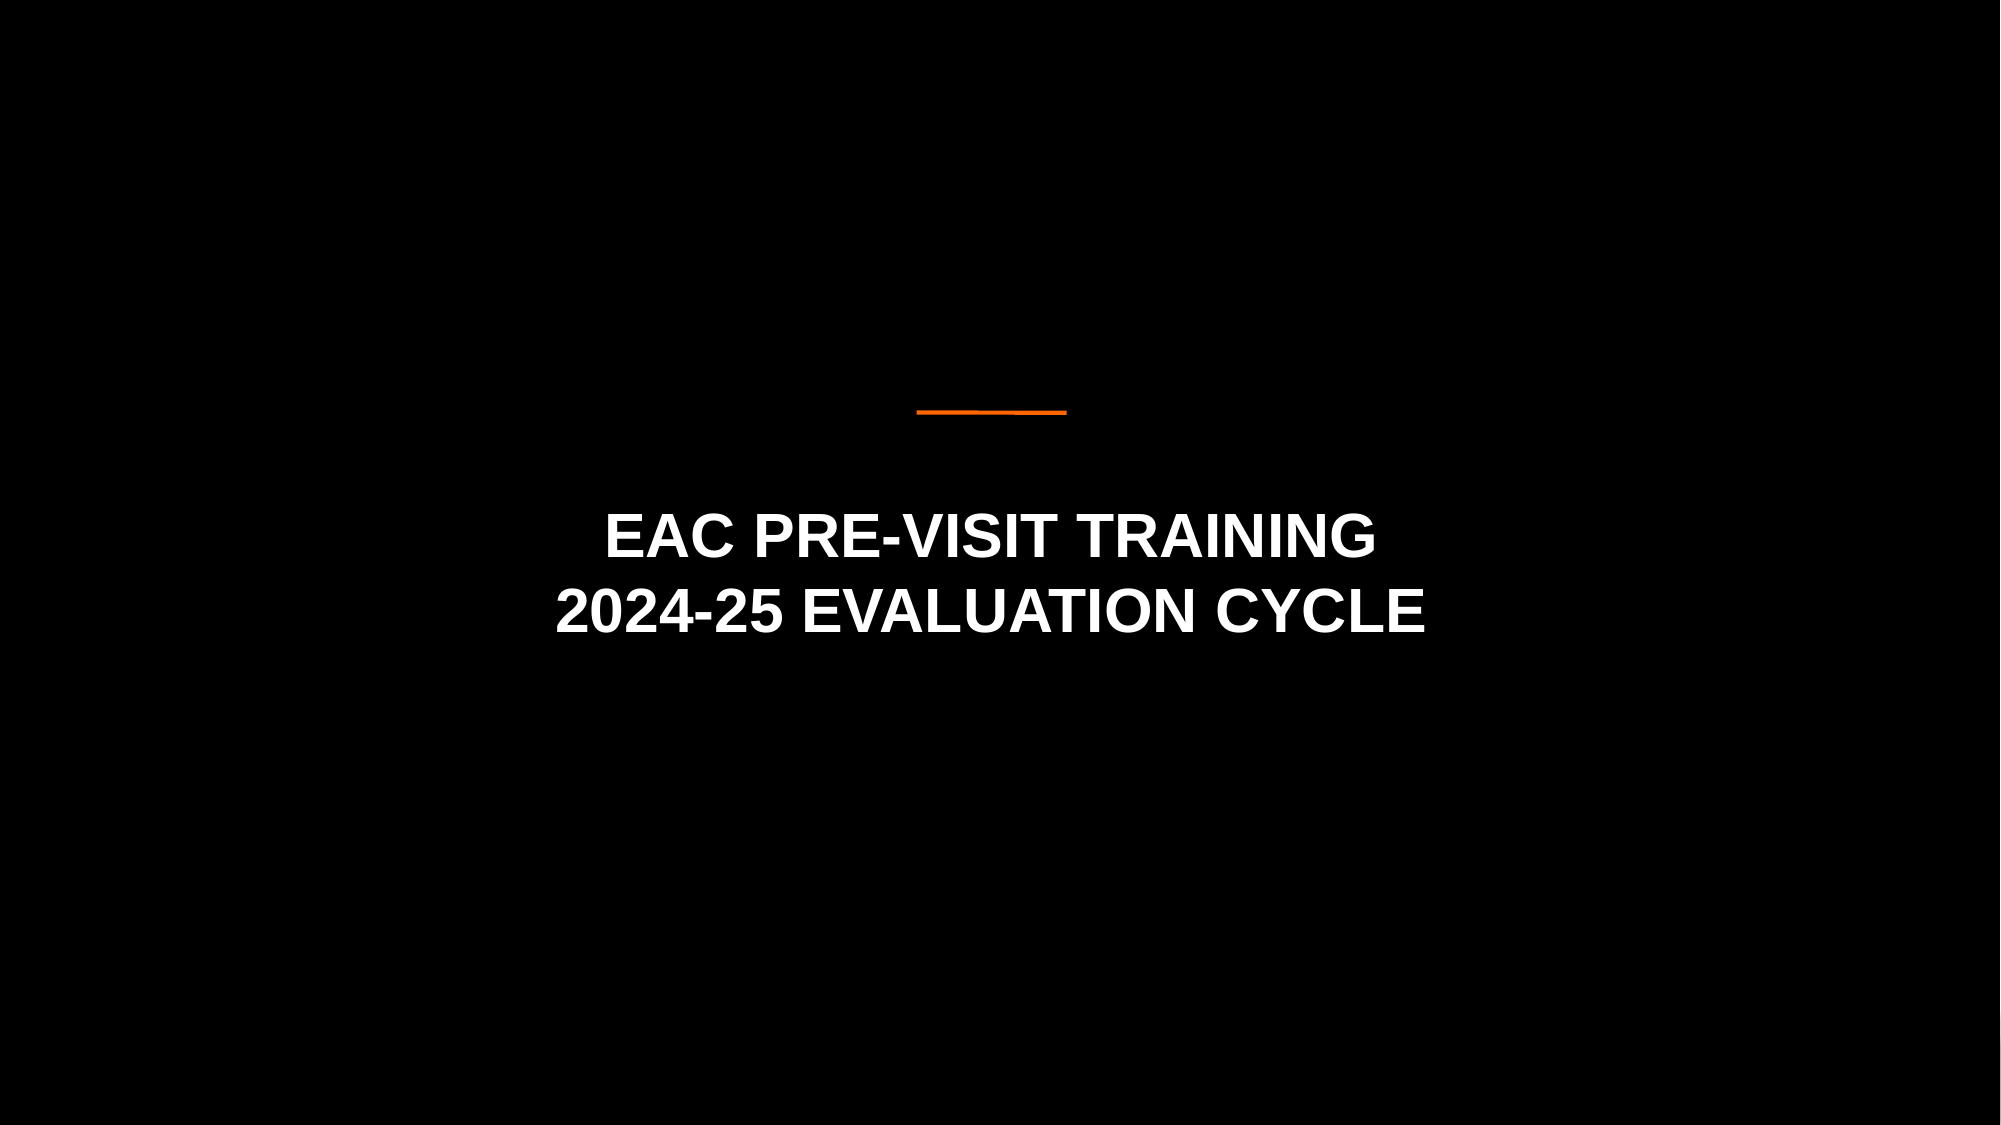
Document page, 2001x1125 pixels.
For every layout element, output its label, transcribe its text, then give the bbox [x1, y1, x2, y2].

title EAC PRE-VISIT TRAINING 2024-25 EVALUATION CYCLE [249, 487, 1734, 625]
